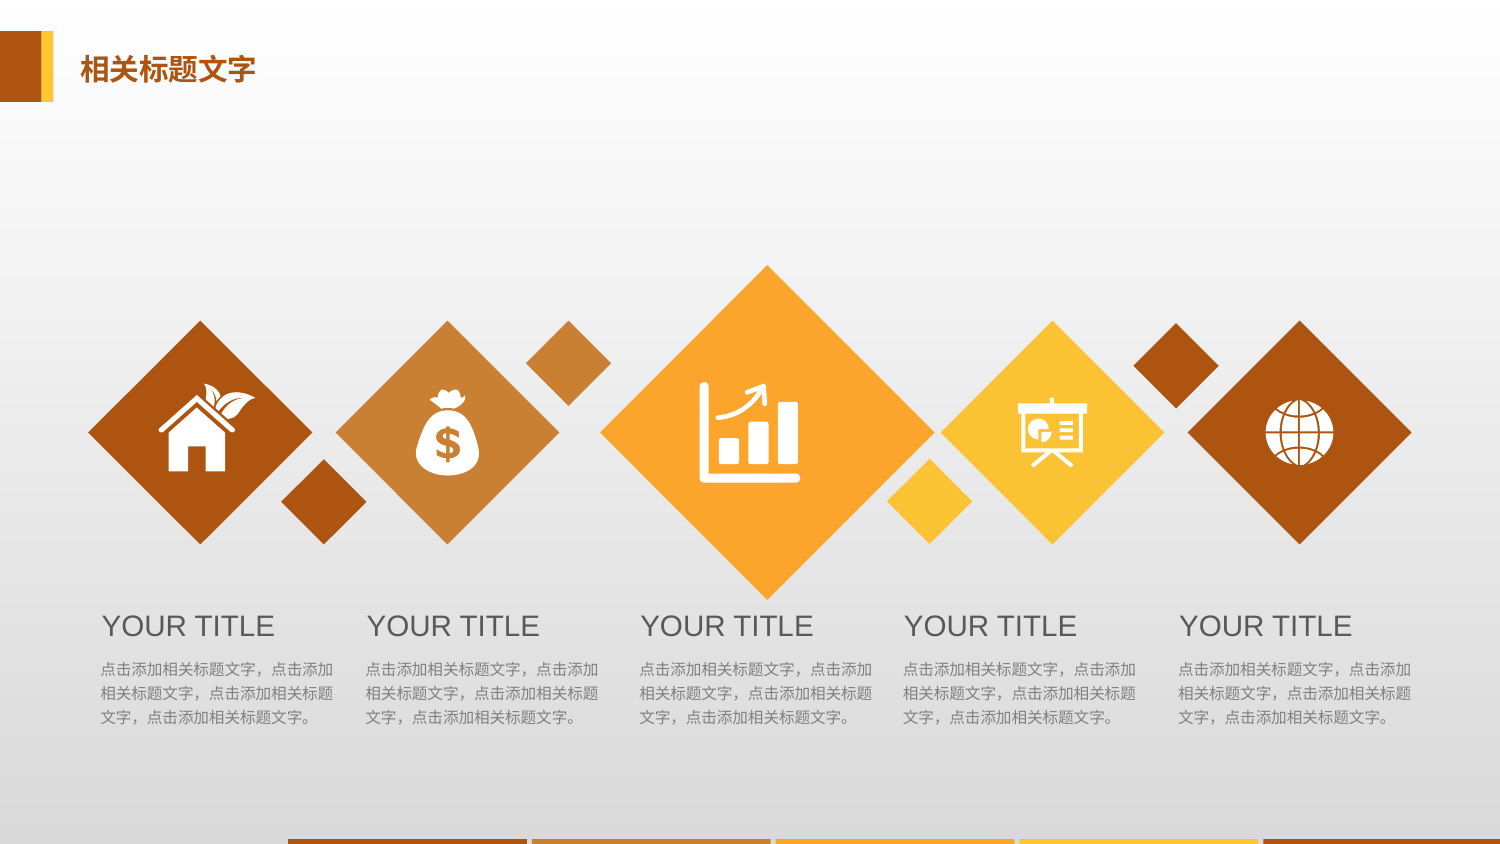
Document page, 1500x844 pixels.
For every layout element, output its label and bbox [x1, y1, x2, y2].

text_box [0, 30, 1500, 844]
